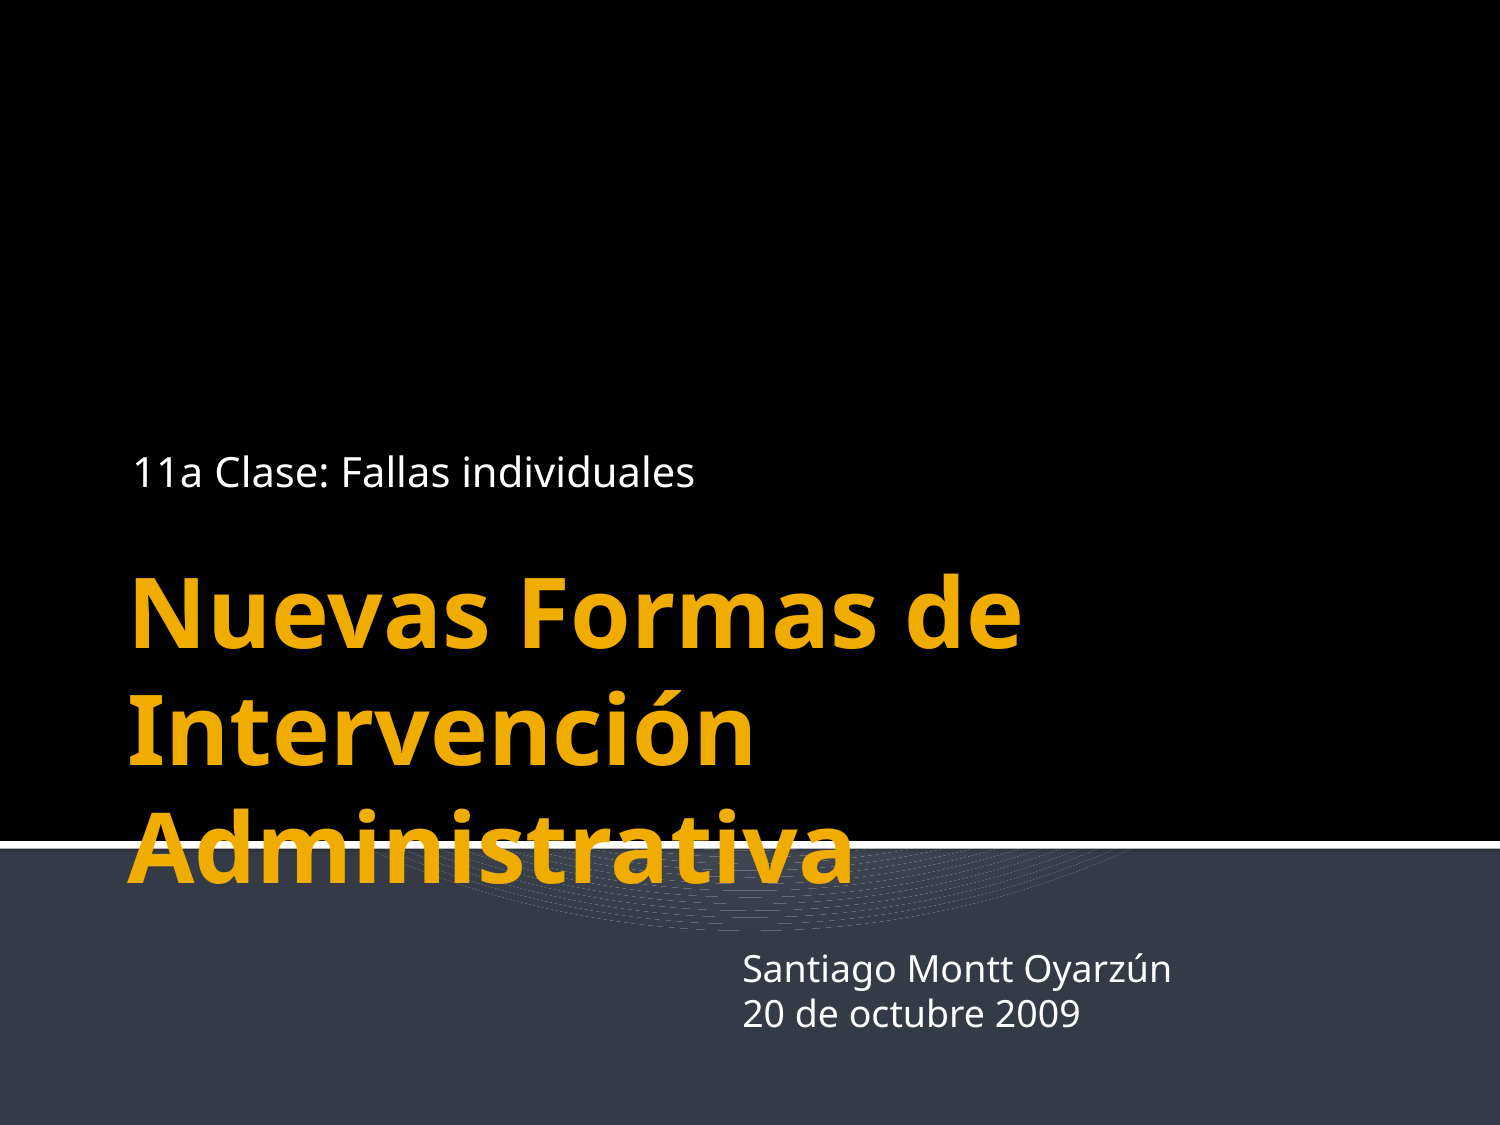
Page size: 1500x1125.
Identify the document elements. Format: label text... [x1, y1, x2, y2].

subtitle 11a Clase: Fallas individuales [112, 299, 1438, 546]
text_box Santiago Montt Oyarzún 20 de octubre 2009 [727, 937, 1188, 1043]
title Nuevas Formas de Intervención Administrativa [112, 550, 1438, 825]
